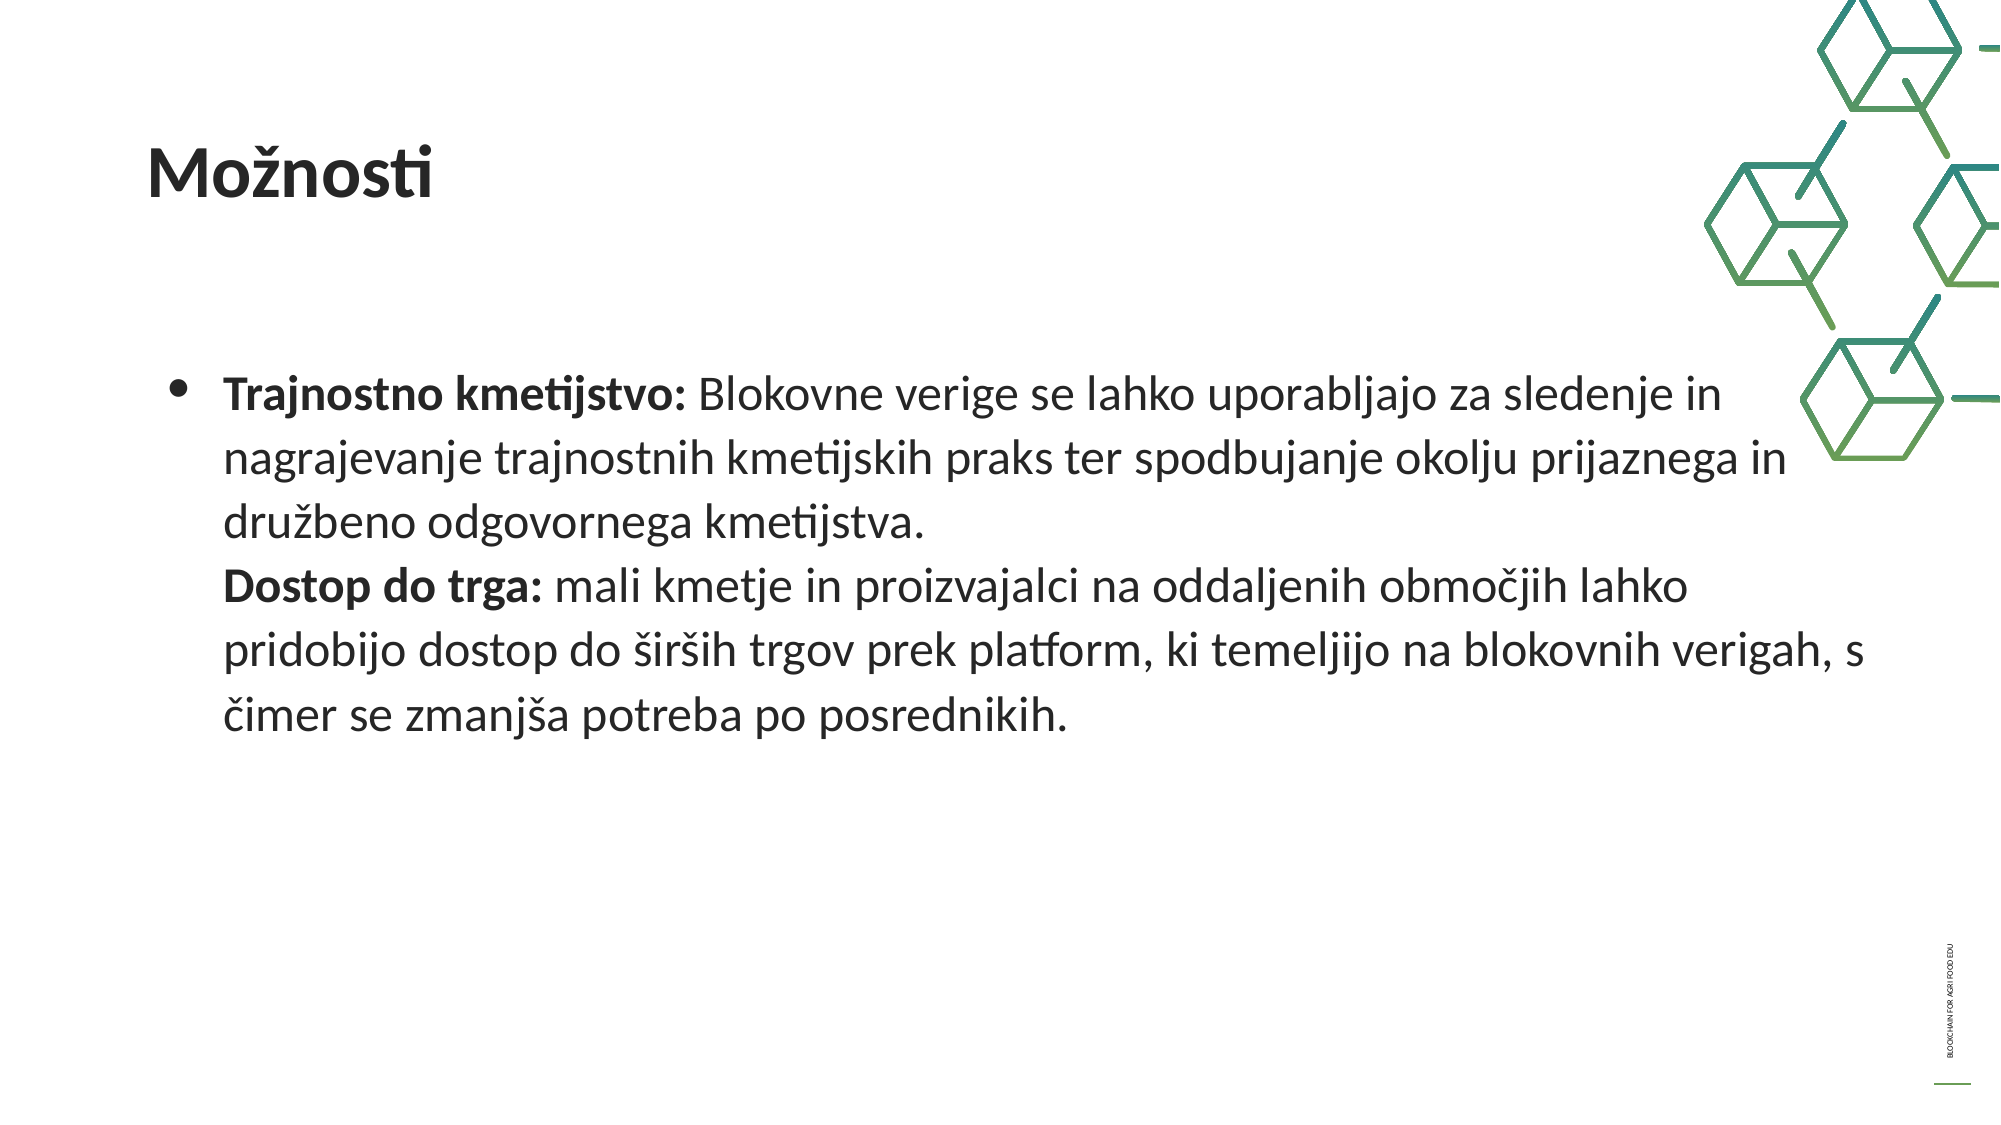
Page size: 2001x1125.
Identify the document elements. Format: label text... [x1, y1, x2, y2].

list Trajnostno kmetijstvo: Blokovne verige se lahko uporabljajo za sledenje in nagrajevanje trajnostnih kmetijskih praks ter spodbujanje okolju prijaznega in družbeno odgovornega kmetijstva. Dostop do trga: mali kmetje in proizvajalci na oddaljenih območjih lahko pridobijo dostop do širših trgov prek platform, ki temeljijo na blokovnih verigah, s čimer se zmanjša potreba po posrednikih. [151, 348, 1890, 980]
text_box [1703, 0, 2000, 462]
list Možnosti [130, 124, 1698, 337]
